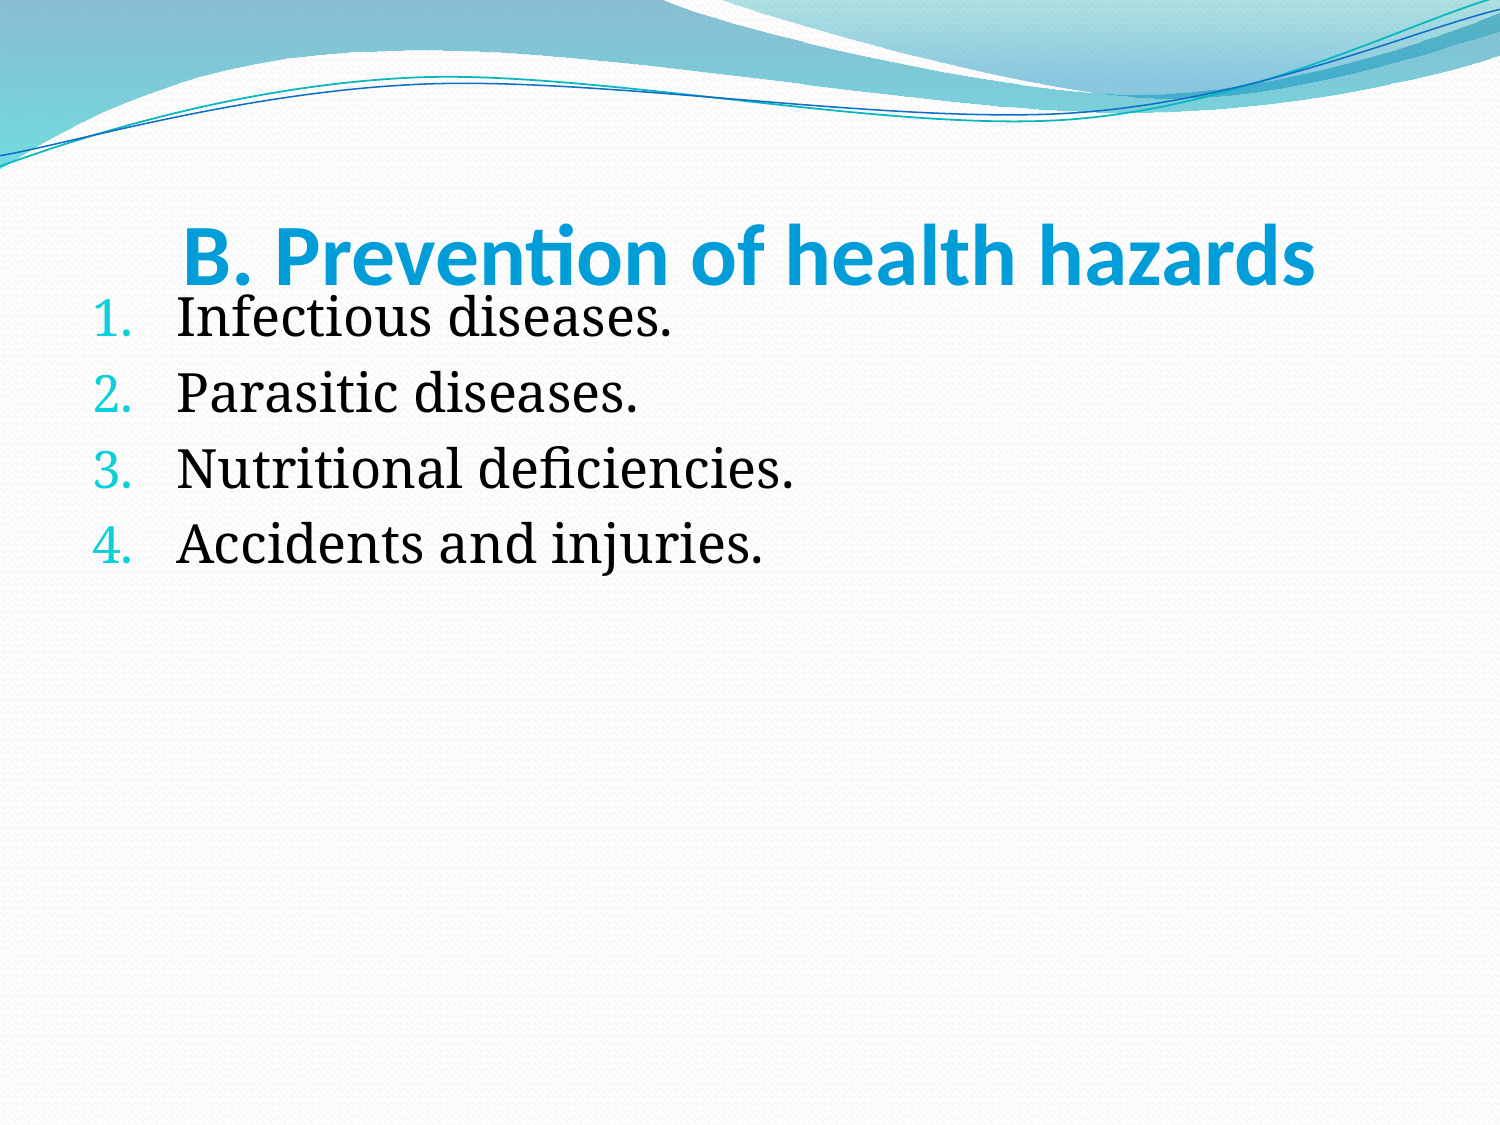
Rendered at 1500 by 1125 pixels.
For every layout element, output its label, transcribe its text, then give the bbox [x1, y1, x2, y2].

list Infectious diseases. Parasitic diseases. Nutritional deficiencies. Accidents and injuries. [77, 275, 1485, 975]
title B. Prevention of health hazards [75, 115, 1425, 303]
